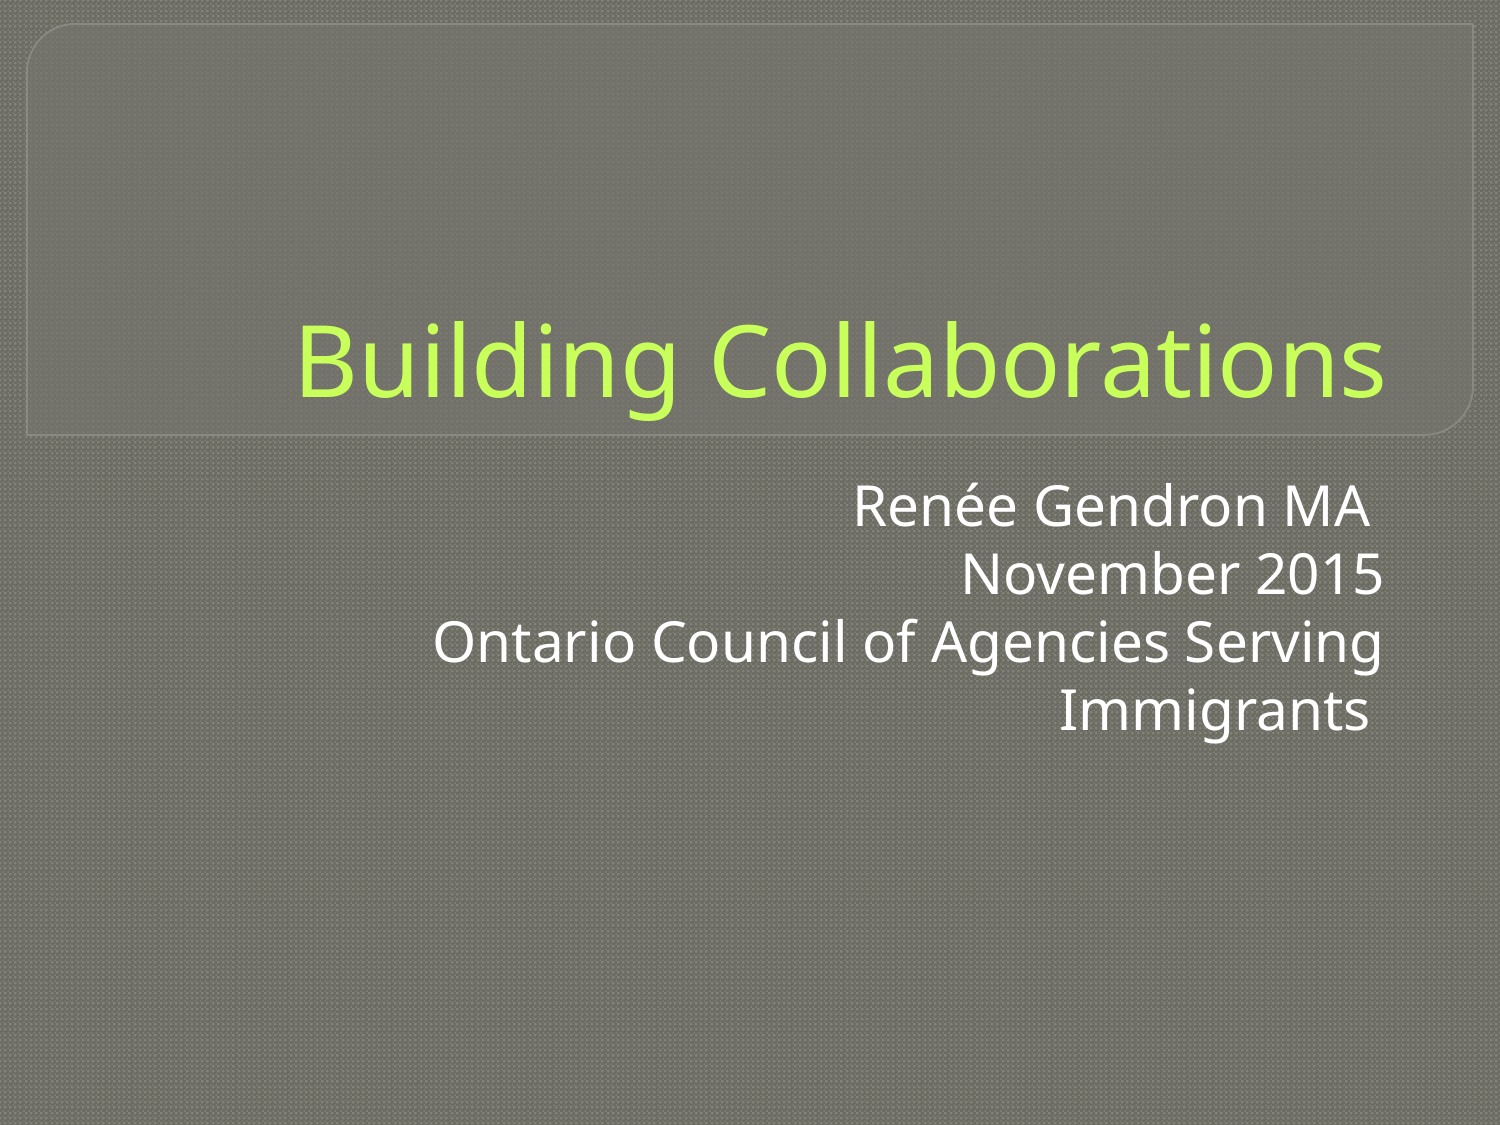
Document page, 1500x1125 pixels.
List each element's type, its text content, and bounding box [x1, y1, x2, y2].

title Building Collaborations [76, 62, 1427, 425]
subtitle Renée Gendron MA November 2015 Ontario Council of Agencies Serving Immigrants [350, 462, 1427, 750]
